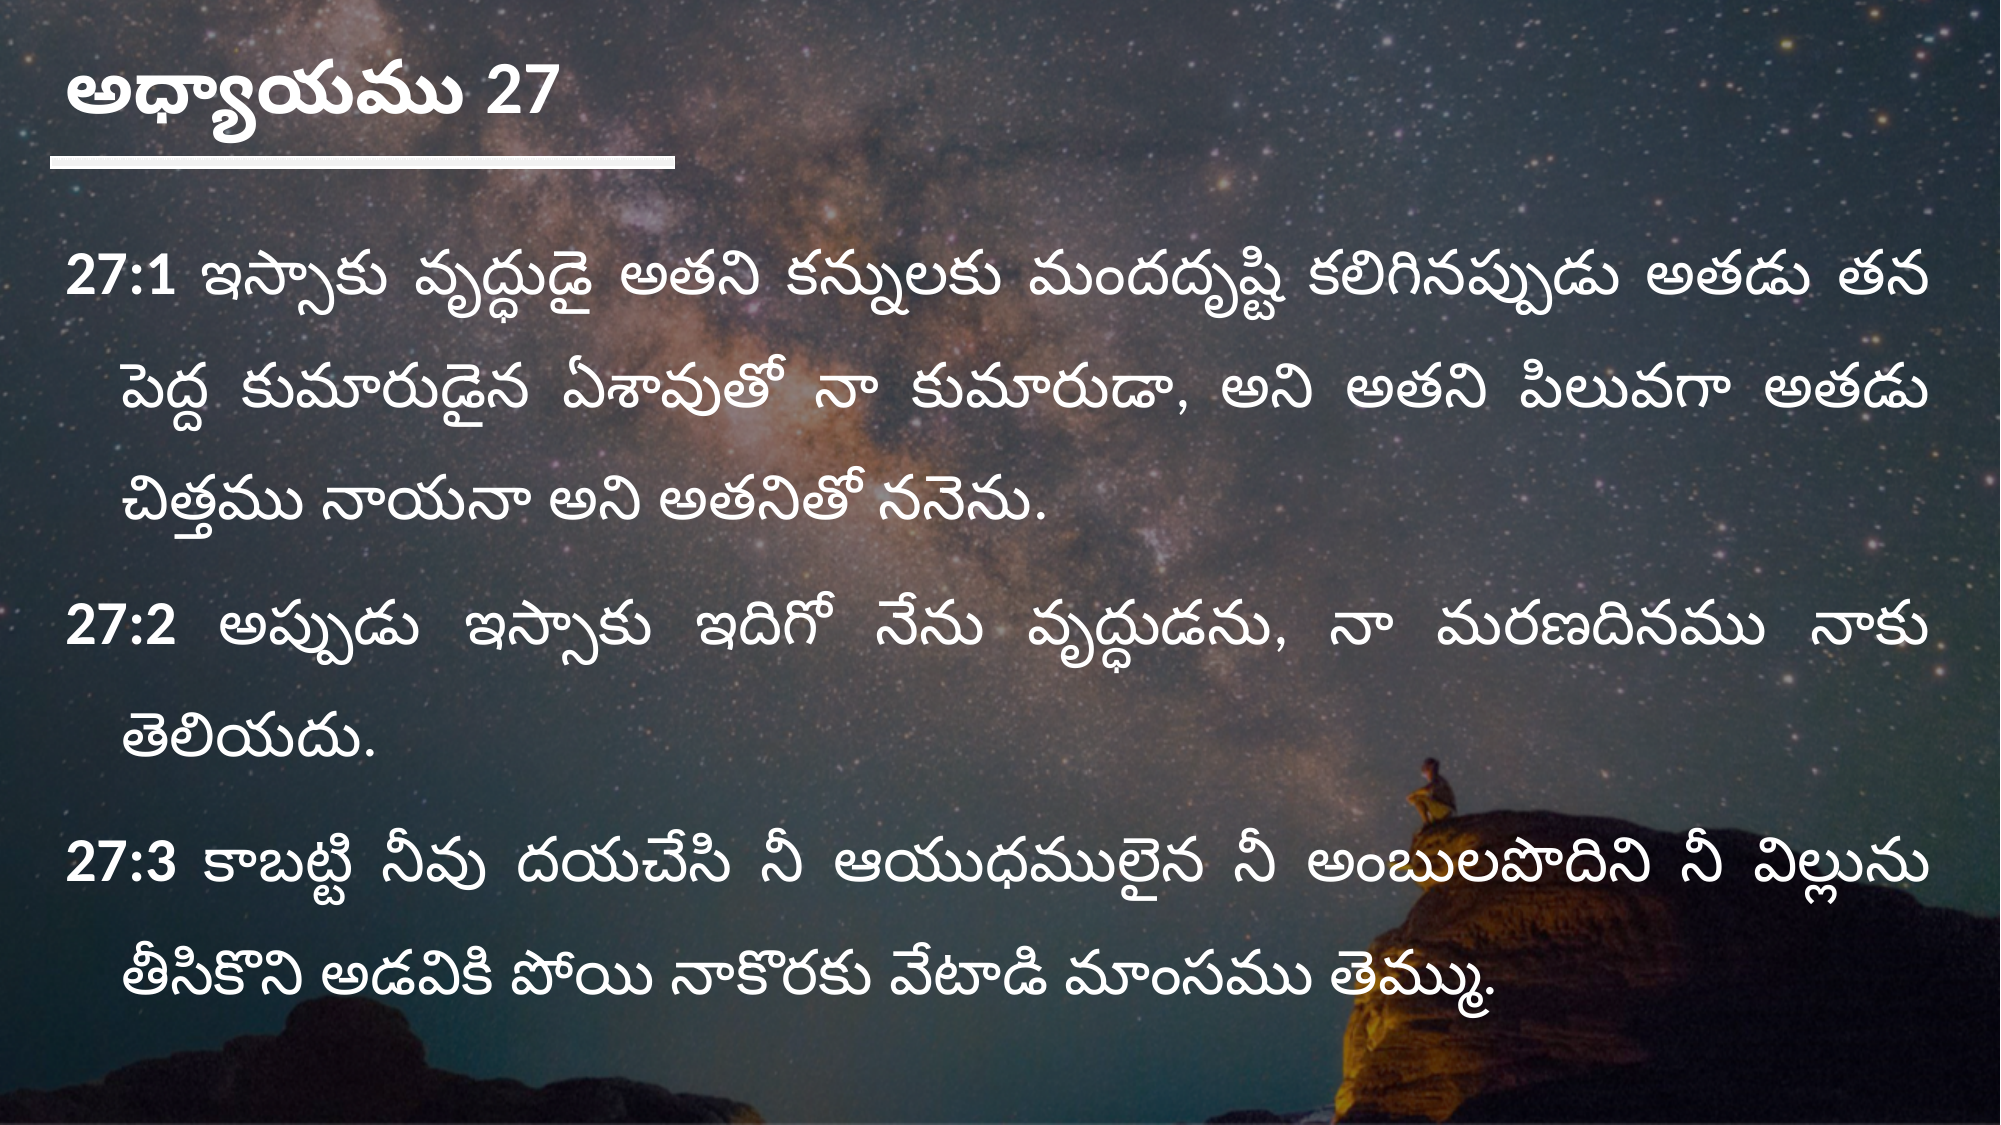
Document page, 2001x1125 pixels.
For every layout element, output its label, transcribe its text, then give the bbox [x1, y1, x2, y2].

list 27:1 ఇస్సాకు వృద్ధుడై అతని కన్నులకు మందదృష్టి కలిగినప్పుడు అతడు తన పెద్ద కుమారుడైన ఏశావుతో నా కుమారుడా, అని అతని పిలువగా అతడు చిత్తము నాయనా అని అతనితో ననెను. 27:2 అప్పుడు ఇస్సాకు ఇదిగో నేను వృద్ధుడను, నా మరణదినము నాకు తెలియదు. 27:3 కాబట్టి నీవు దయచేసి నీ ఆయుధములైన నీ అంబులపొదిని నీ విల్లును తీసికొని అడవికి పోయి నాకొరకు వేటాడి మాంసము తెమ్ము. [50, 187, 1946, 1063]
picture [0, 0, 2000, 1125]
title అధ్యాయము 27 [50, 0, 1925, 167]
